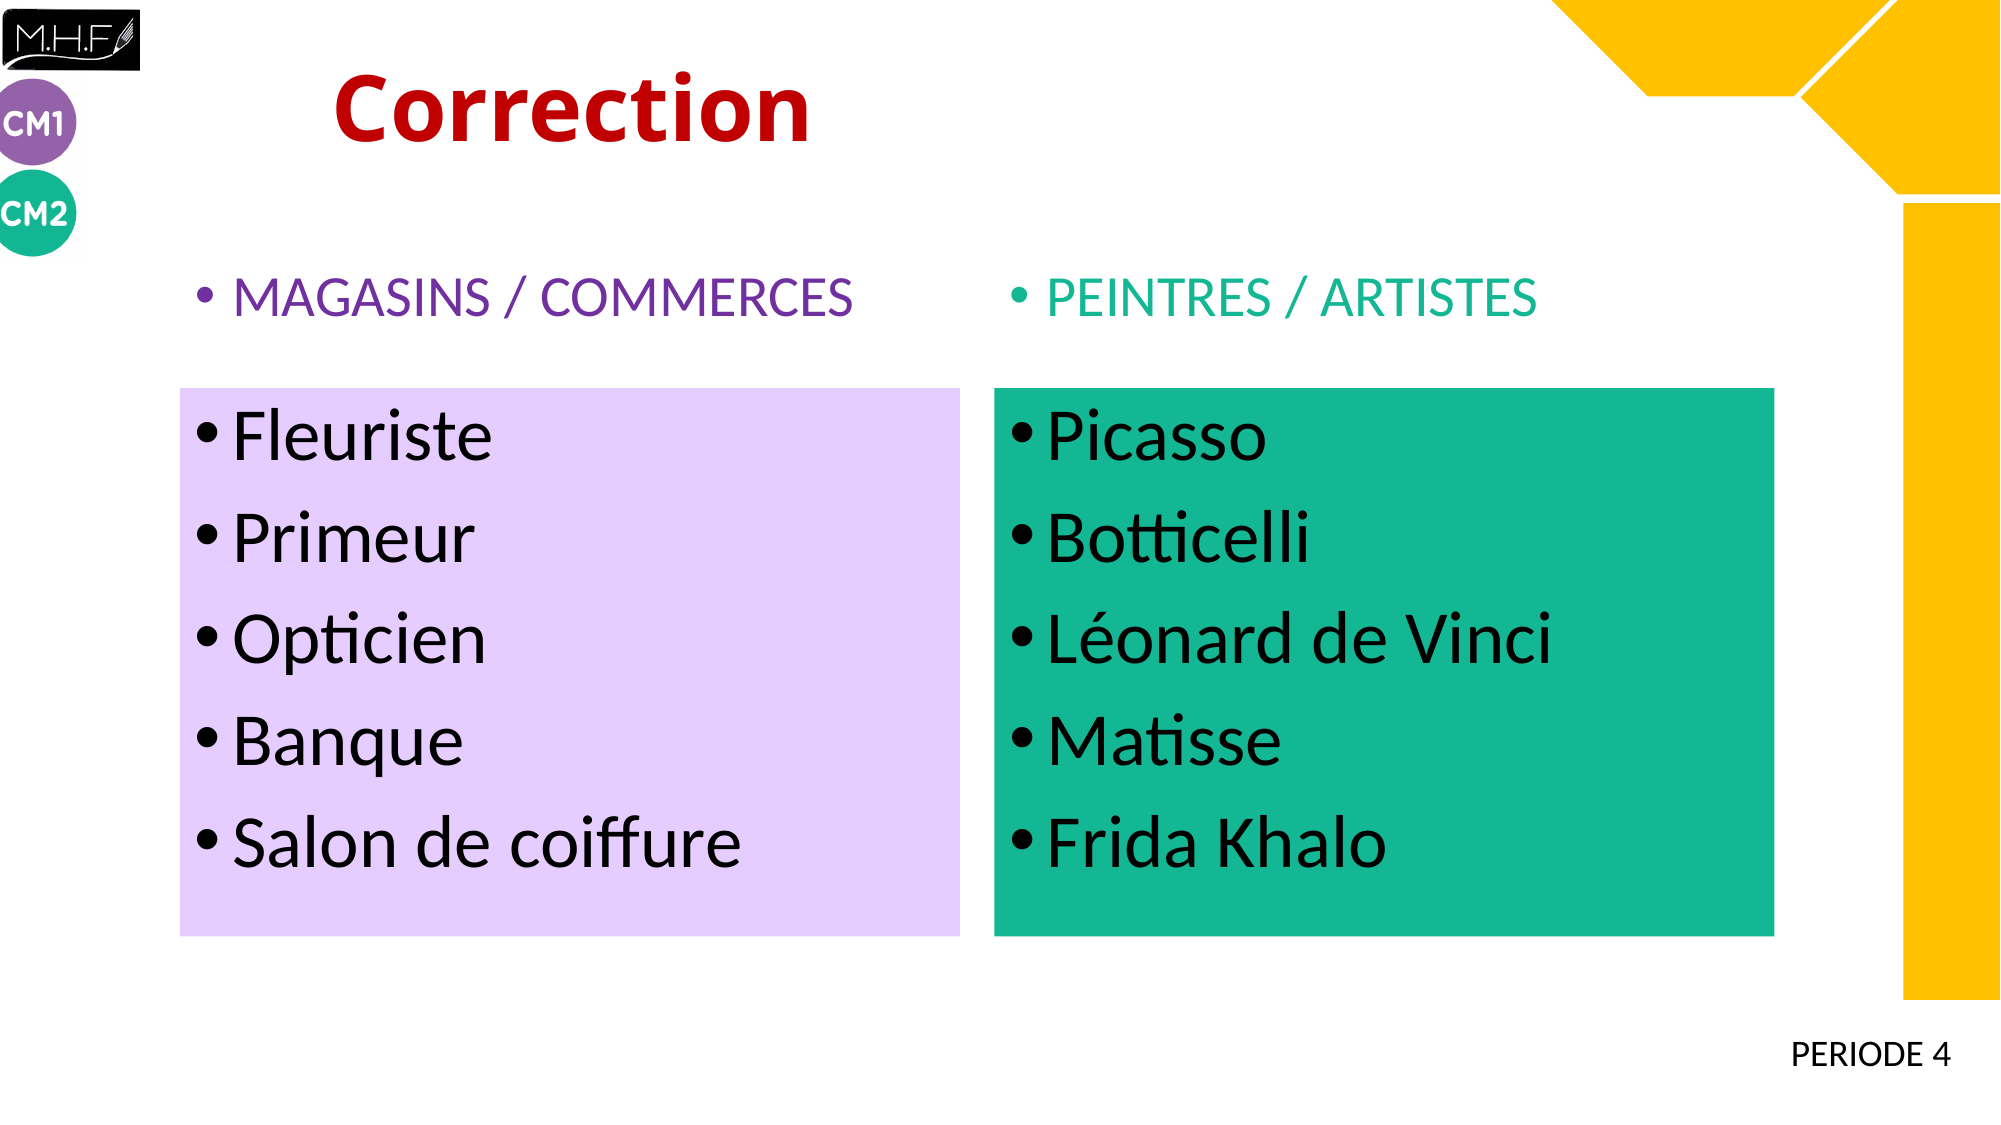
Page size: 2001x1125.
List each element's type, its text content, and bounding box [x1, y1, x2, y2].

text_box Fleuriste Primeur Opticien Banque Salon de coiffure [179, 388, 960, 937]
text_box PEINTRES / ARTISTES [994, 258, 1775, 388]
picture [0, 7, 140, 259]
text_box MAGASINS / COMMERCES [179, 258, 960, 388]
text_box [1902, 202, 2000, 1001]
text_box PERIODE 4 [1362, 1021, 1967, 1125]
title Correction [316, 3, 1863, 221]
text_box [1799, 0, 2000, 196]
text_box Picasso Botticelli Léonard de Vinci Matisse Frida Khalo [994, 388, 1775, 937]
text_box [1549, 0, 1892, 98]
